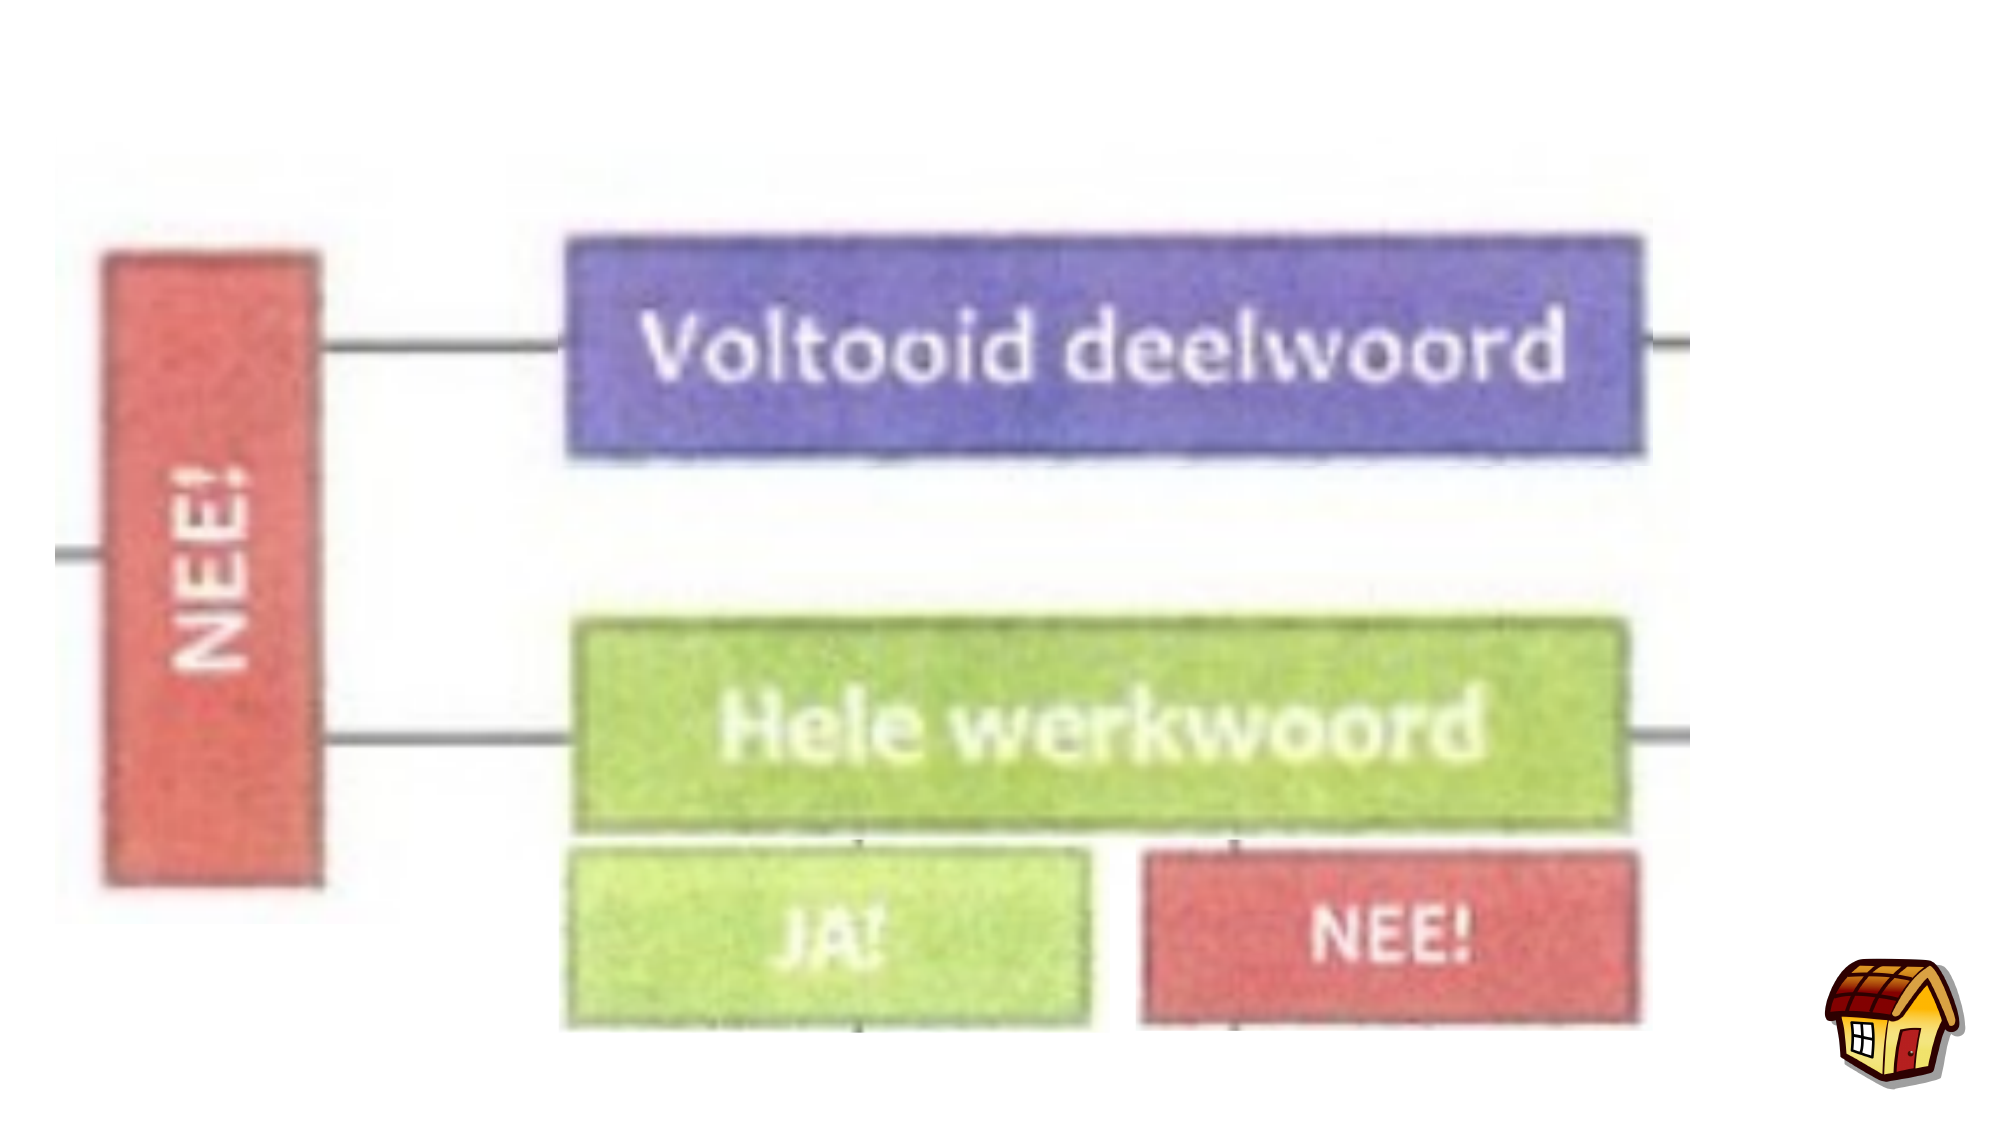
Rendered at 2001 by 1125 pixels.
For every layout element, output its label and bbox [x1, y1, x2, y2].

picture [55, 137, 1691, 1125]
picture [1823, 949, 1975, 1101]
